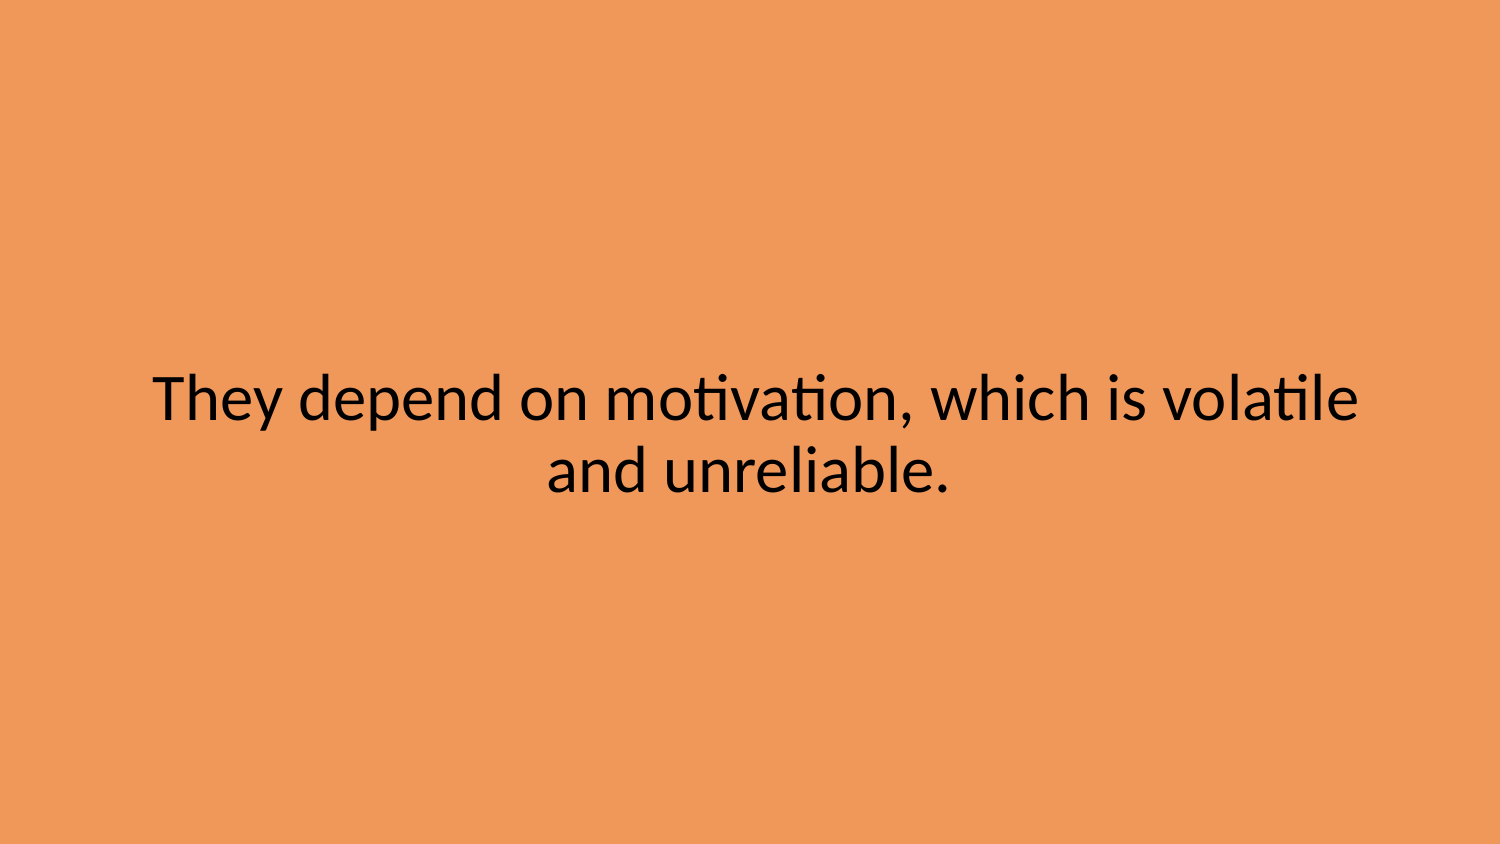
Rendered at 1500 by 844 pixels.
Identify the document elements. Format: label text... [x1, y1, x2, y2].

list They depend on motivation, which is volatile and unreliable. [86, 355, 1427, 497]
